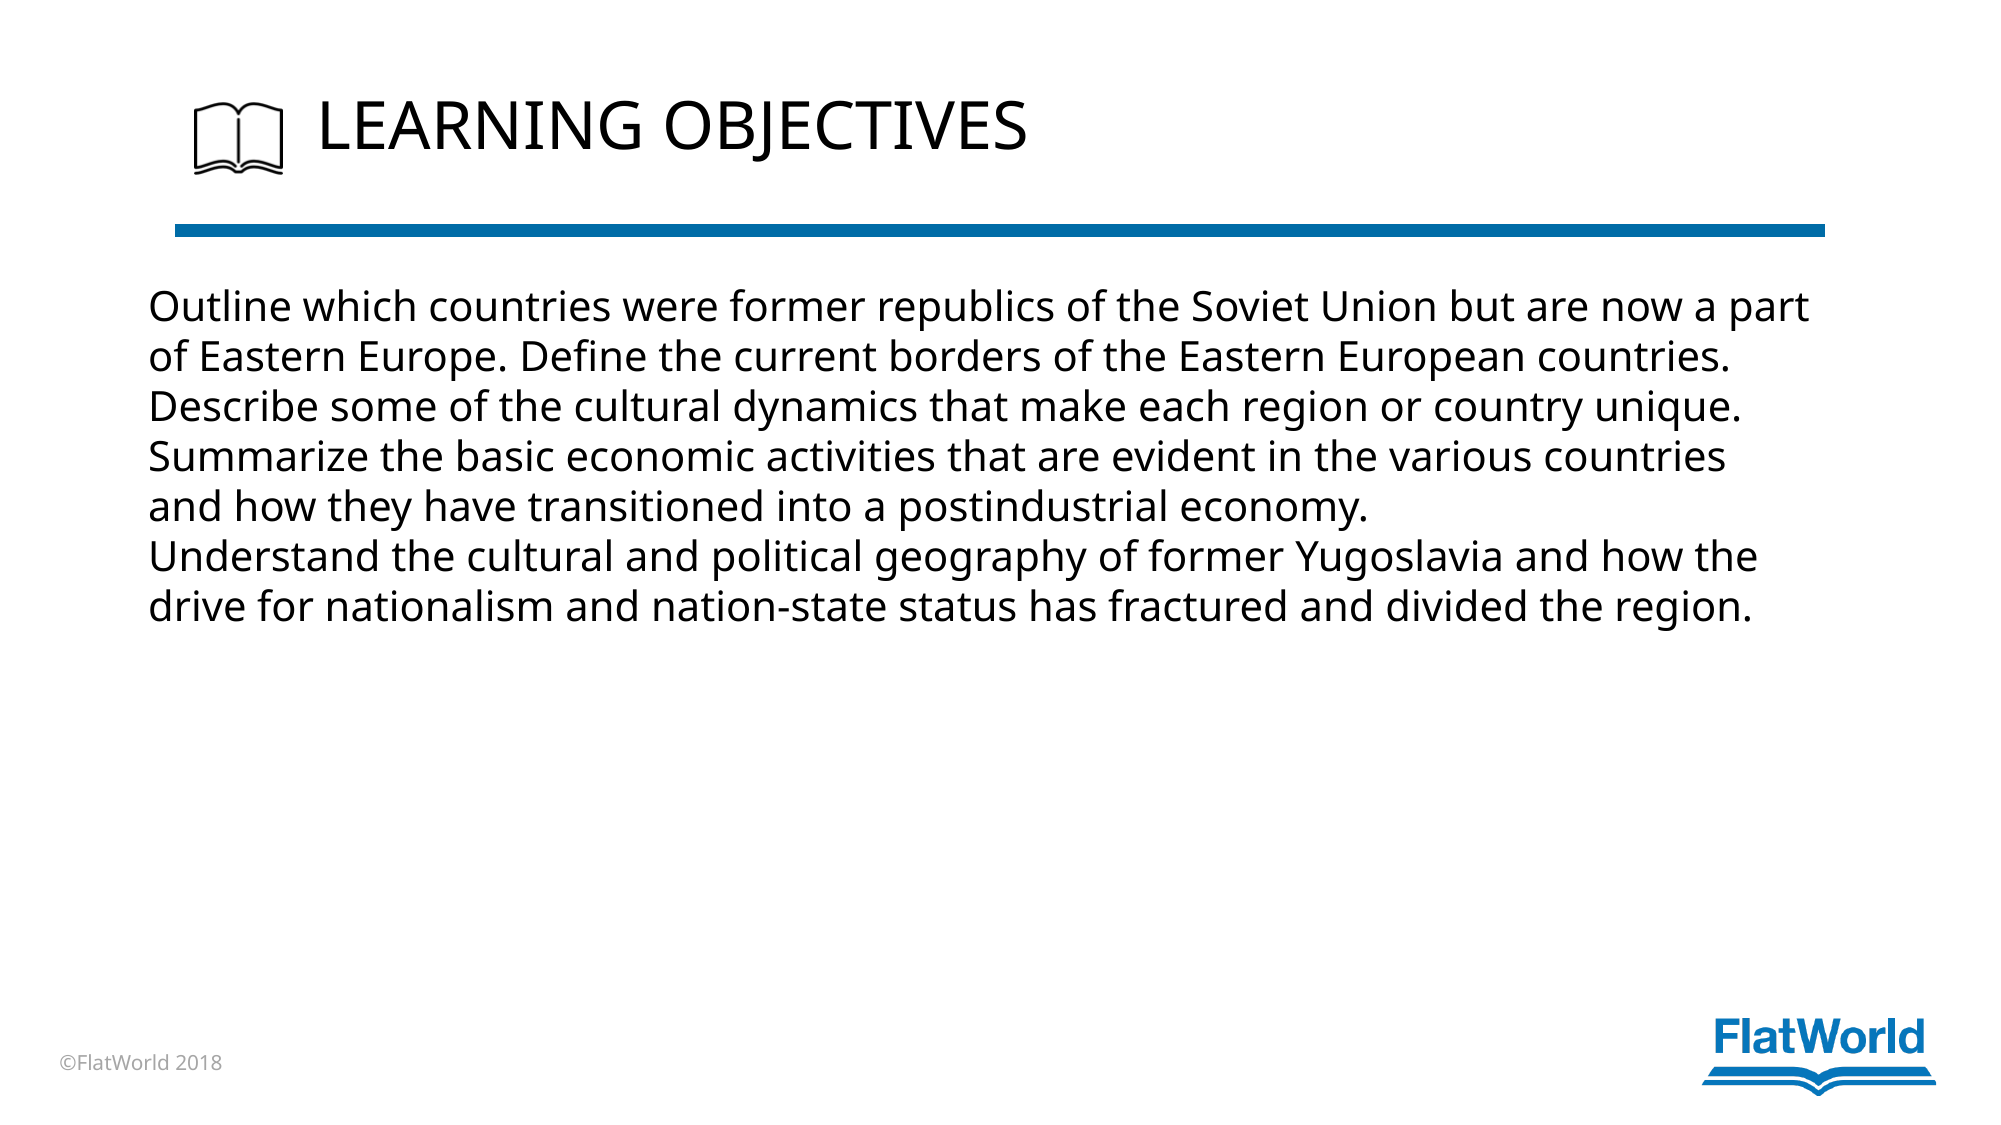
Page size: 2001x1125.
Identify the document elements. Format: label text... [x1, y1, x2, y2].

subtitle Outline which countries were former republics of the Soviet Union but are now a part of Eastern Europe. Define the current borders of the Eastern European countries. Describe some of the cultural dynamics that make each region or country unique. Summarize the basic economic activities that are evident in the various countries and how they have transitioned into a postindustrial economy. Understand the cultural and political geography of former Yugoslavia and how the drive for nationalism and nation-state status has fractured and divided the region. [133, 272, 1825, 1009]
title LEARNING OBJECTIVES [301, 75, 1175, 190]
picture [194, 94, 283, 183]
